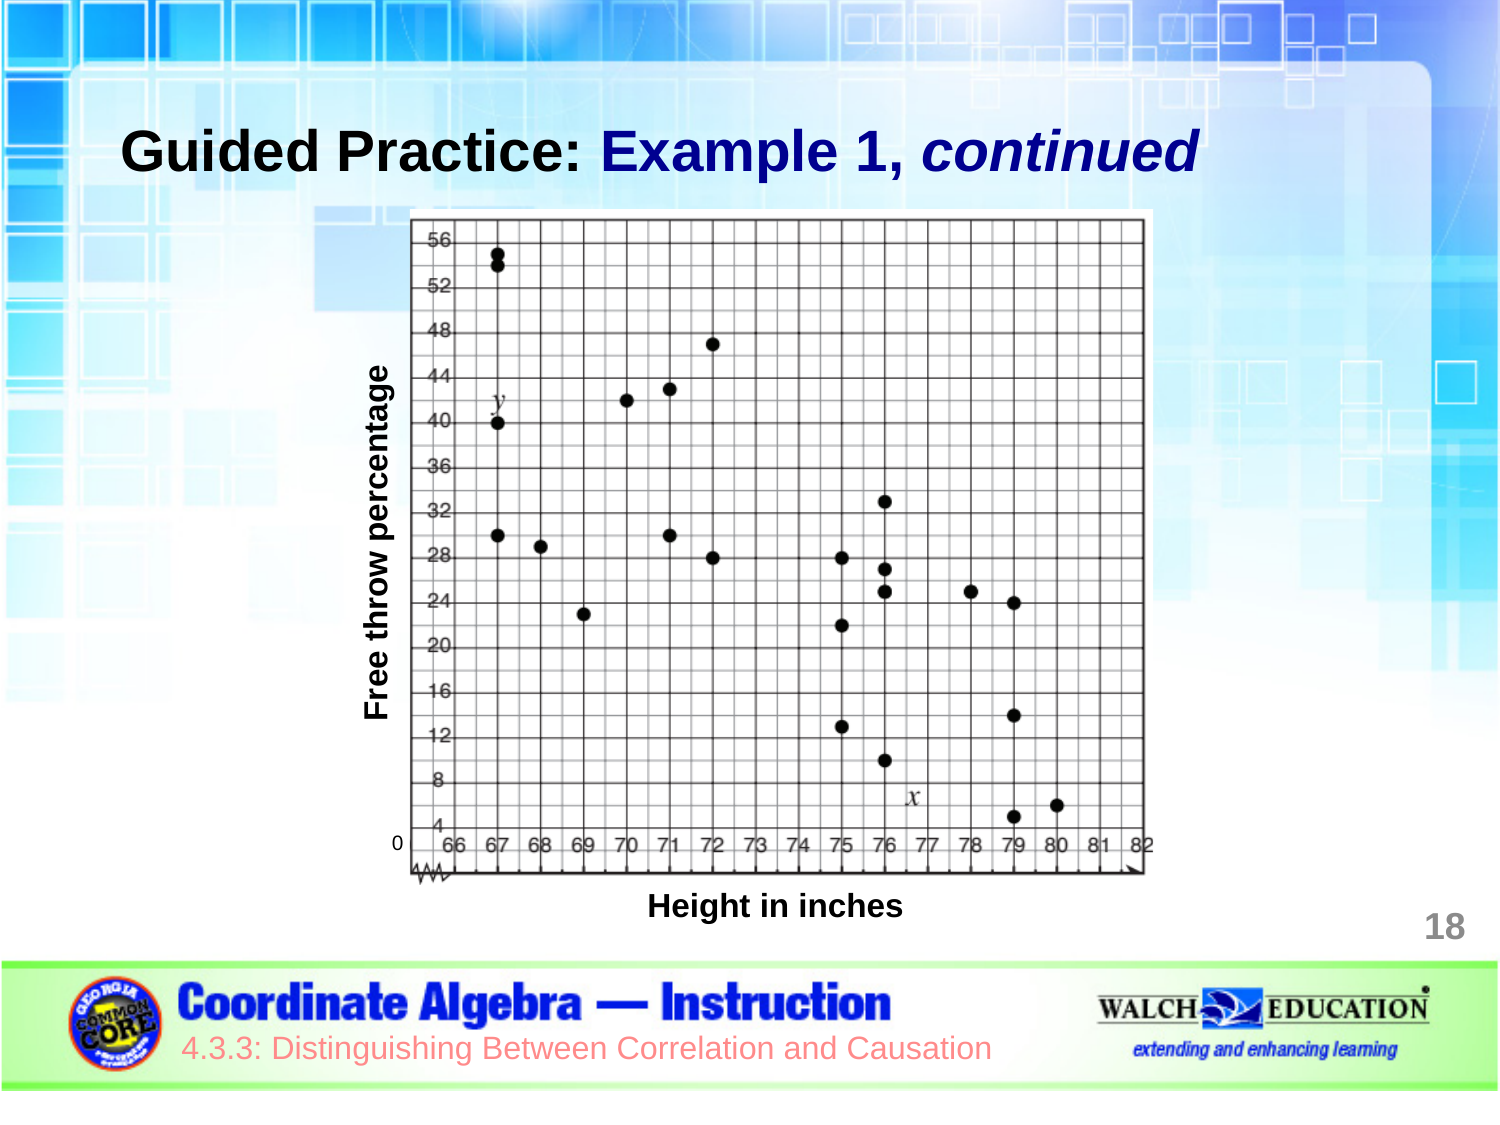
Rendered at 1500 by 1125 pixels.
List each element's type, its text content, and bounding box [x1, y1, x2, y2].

subtitle Guided Practice: Example 1, continued [105, 105, 1436, 925]
picture [1, 0, 1500, 1091]
slide_number 18 [1361, 901, 1481, 949]
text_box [346, 209, 1154, 933]
footer 4.3.3: Distinguishing Between Correlation and Causation [166, 1024, 1080, 1069]
